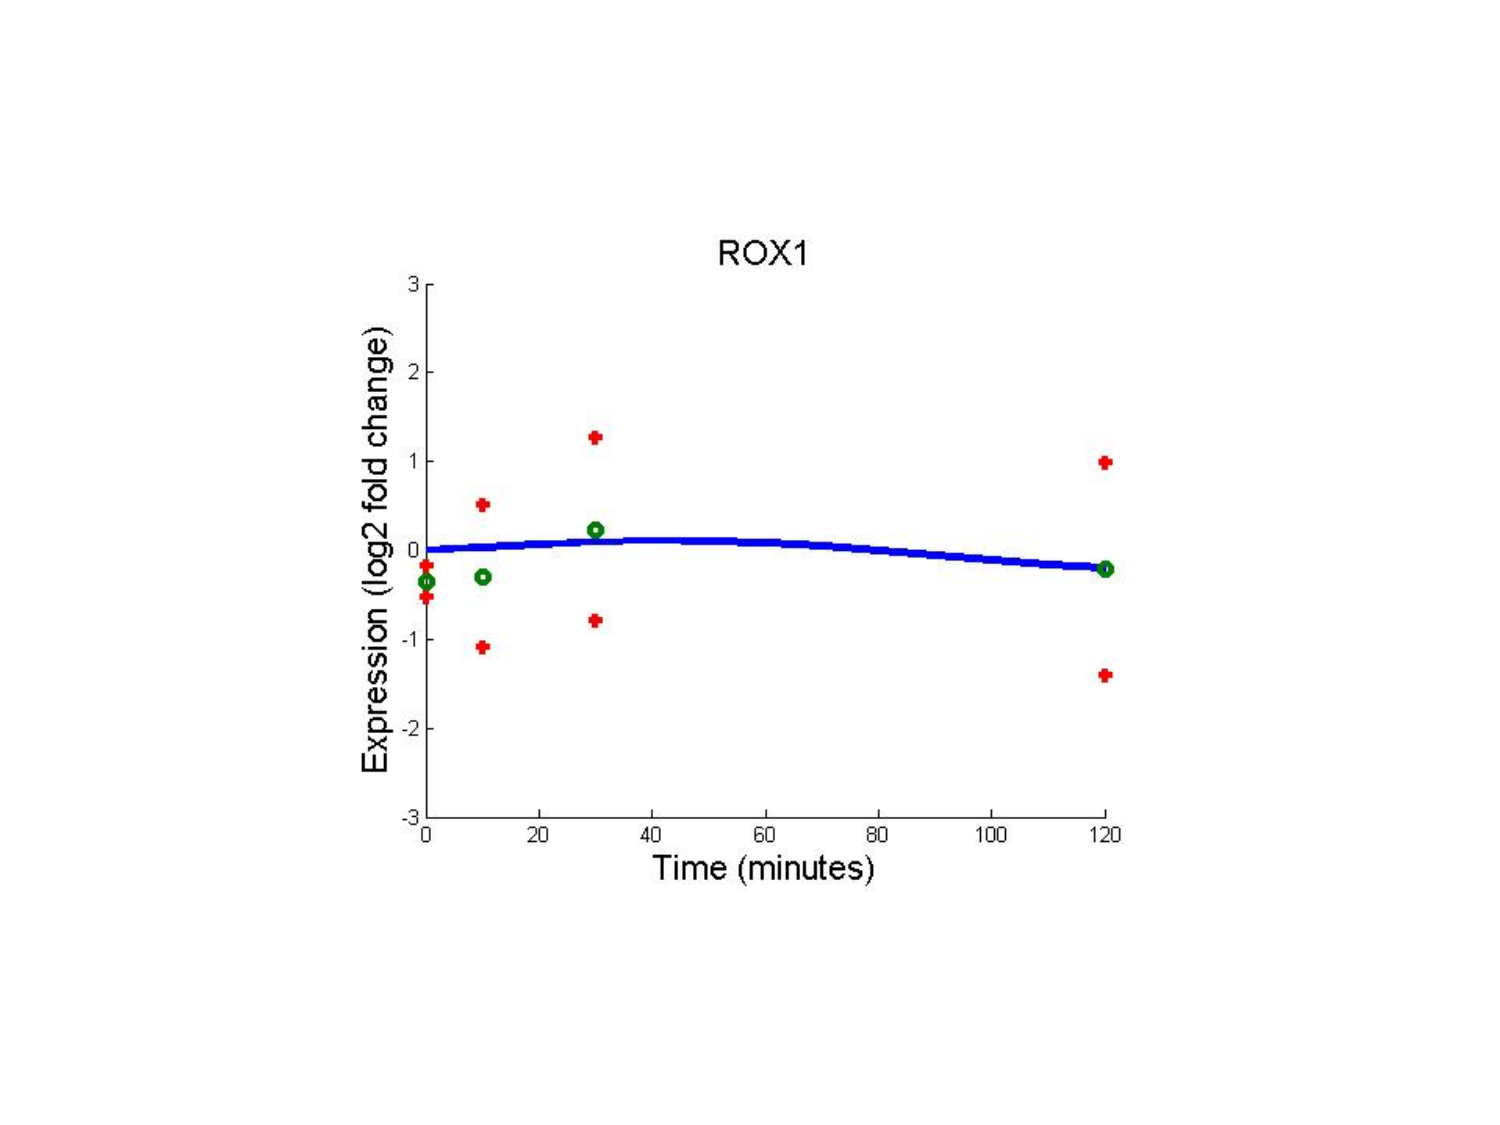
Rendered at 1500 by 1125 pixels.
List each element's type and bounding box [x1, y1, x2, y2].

picture [312, 234, 1188, 891]
